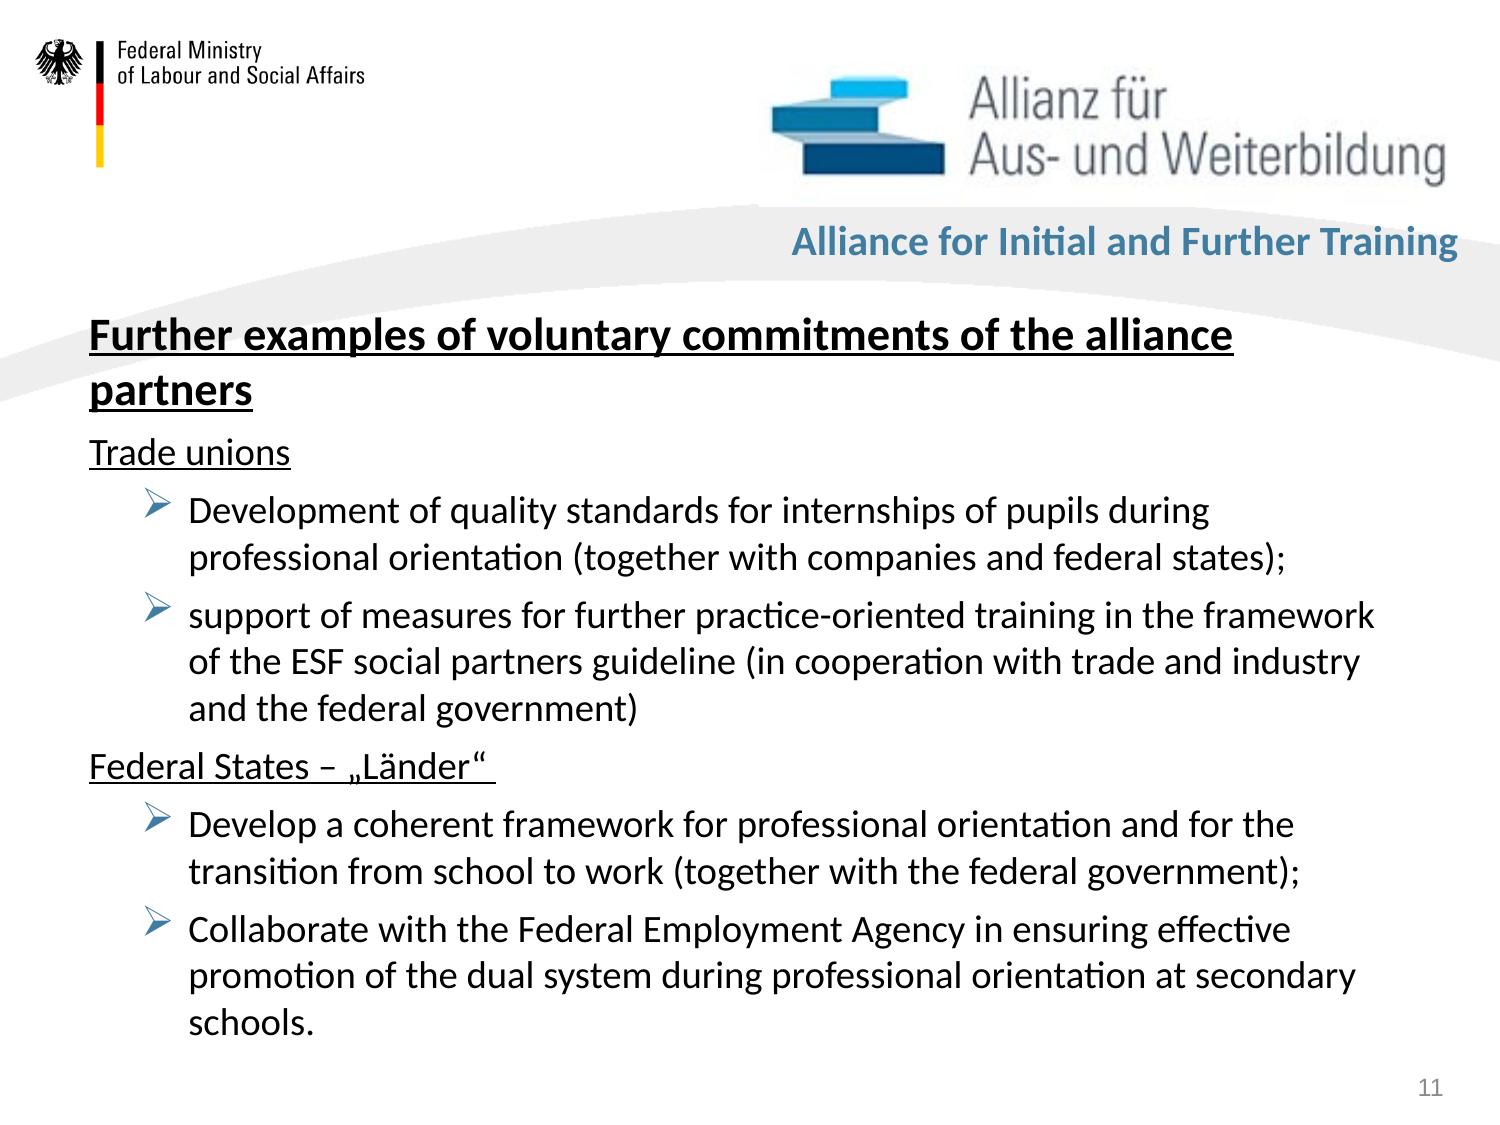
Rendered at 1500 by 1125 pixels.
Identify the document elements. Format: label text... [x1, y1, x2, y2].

picture [0, 0, 1500, 1112]
title Alliance for Initial and Further Training [400, 213, 1459, 280]
list Further examples of voluntary commitments of the alliance partners Trade unions Development of quality standards for internships of pupils during professional orientation (together with companies and federal states); support of measures for further practice-oriented training in the framework of the ESF social partners guideline (in cooperation with trade and industry and the federal government) Federal States – „Länder“ Develop a coherent framework for professional orientation and for the transition from school to work (together with the federal government); Collaborate with the Federal Employment Agency in ensuring effective promotion of the dual system during professional orientation at secondary schools. [73, 295, 1403, 1058]
slide_number 11 [1305, 1057, 1459, 1117]
